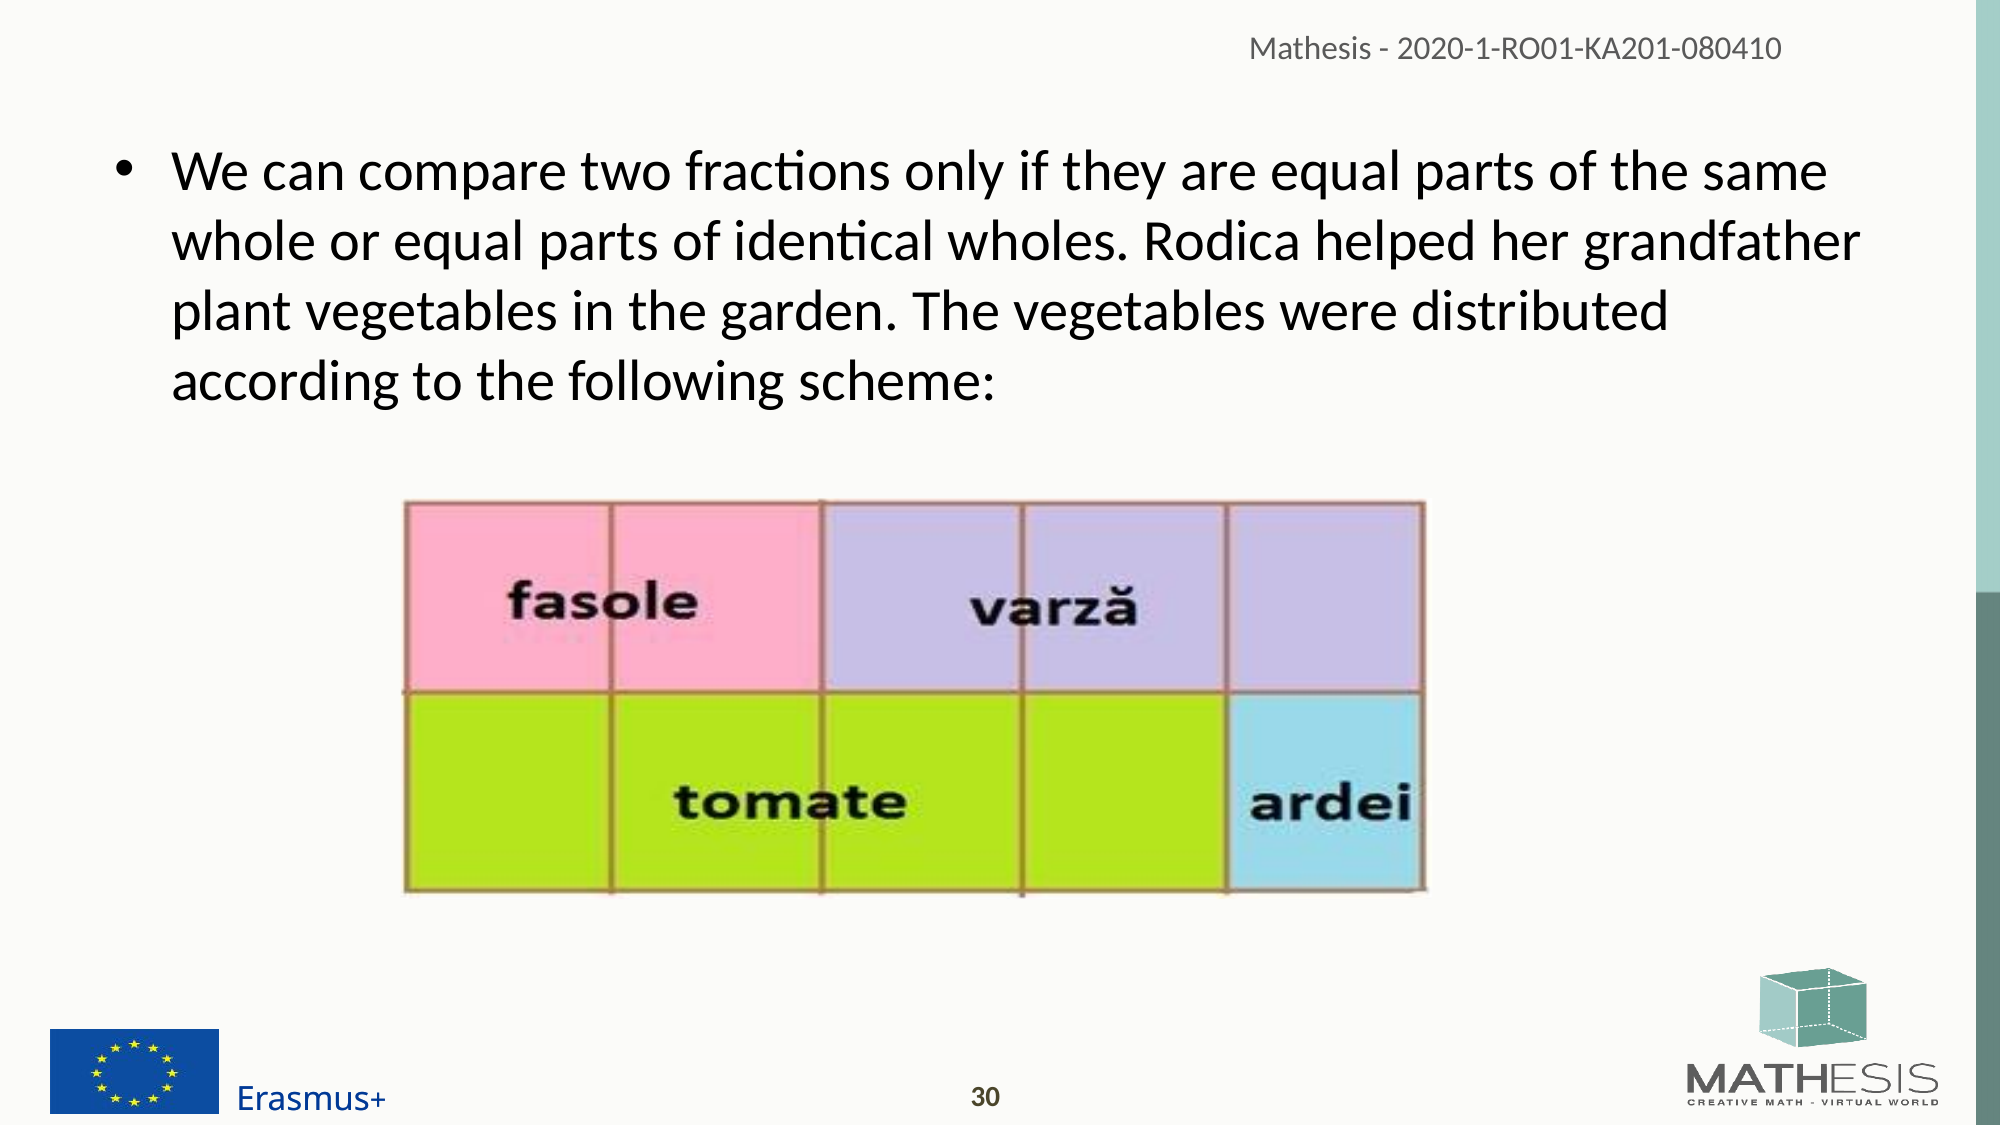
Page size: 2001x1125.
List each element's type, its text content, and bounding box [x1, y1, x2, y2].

list We can compare two fractions only if they are equal parts of the same whole or equal parts of identical wholes. Rodica helped her grandfather plant vegetables in the garden. The vegetables were distributed according to the following scheme: [99, 125, 1900, 1005]
picture [50, 1029, 219, 1114]
picture [400, 498, 1433, 899]
